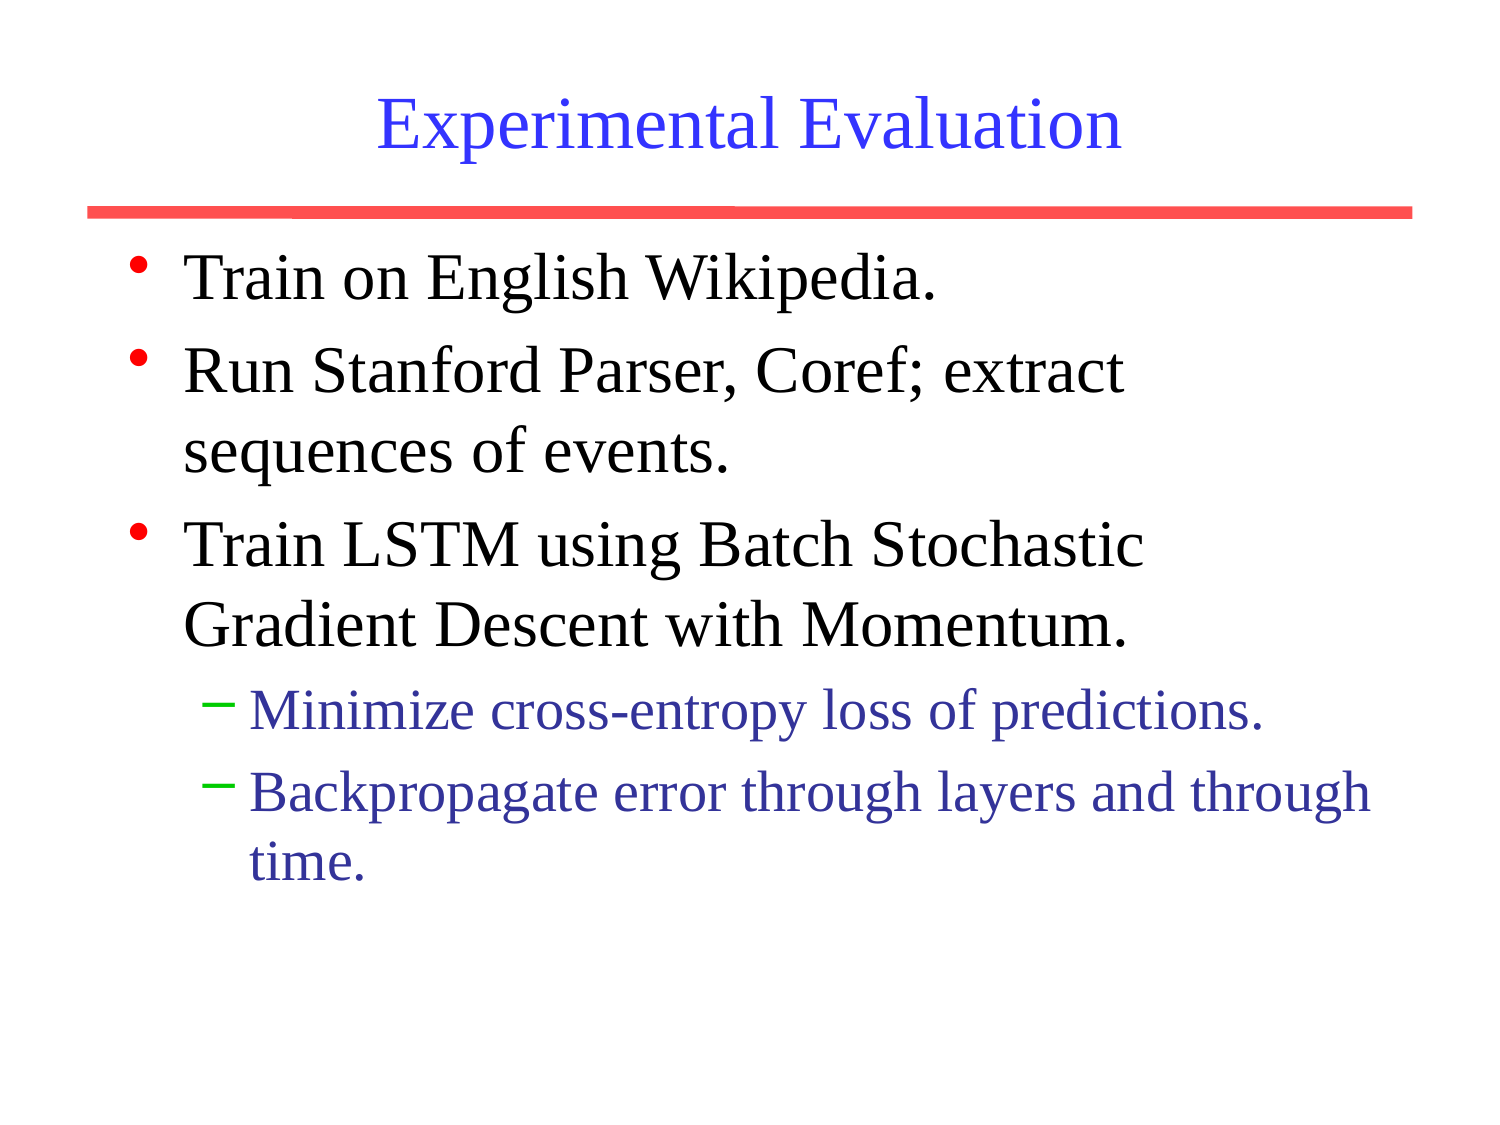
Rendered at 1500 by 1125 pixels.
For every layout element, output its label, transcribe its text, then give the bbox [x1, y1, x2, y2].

title Experimental Evaluation [112, 37, 1388, 201]
list Train on English Wikipedia. Run Stanford Parser, Coref; extract sequences of events. Train LSTM using Batch Stochastic Gradient Descent with Momentum. Minimize cross-entropy loss of predictions. Backpropagate error through layers and through time. [112, 224, 1388, 995]
